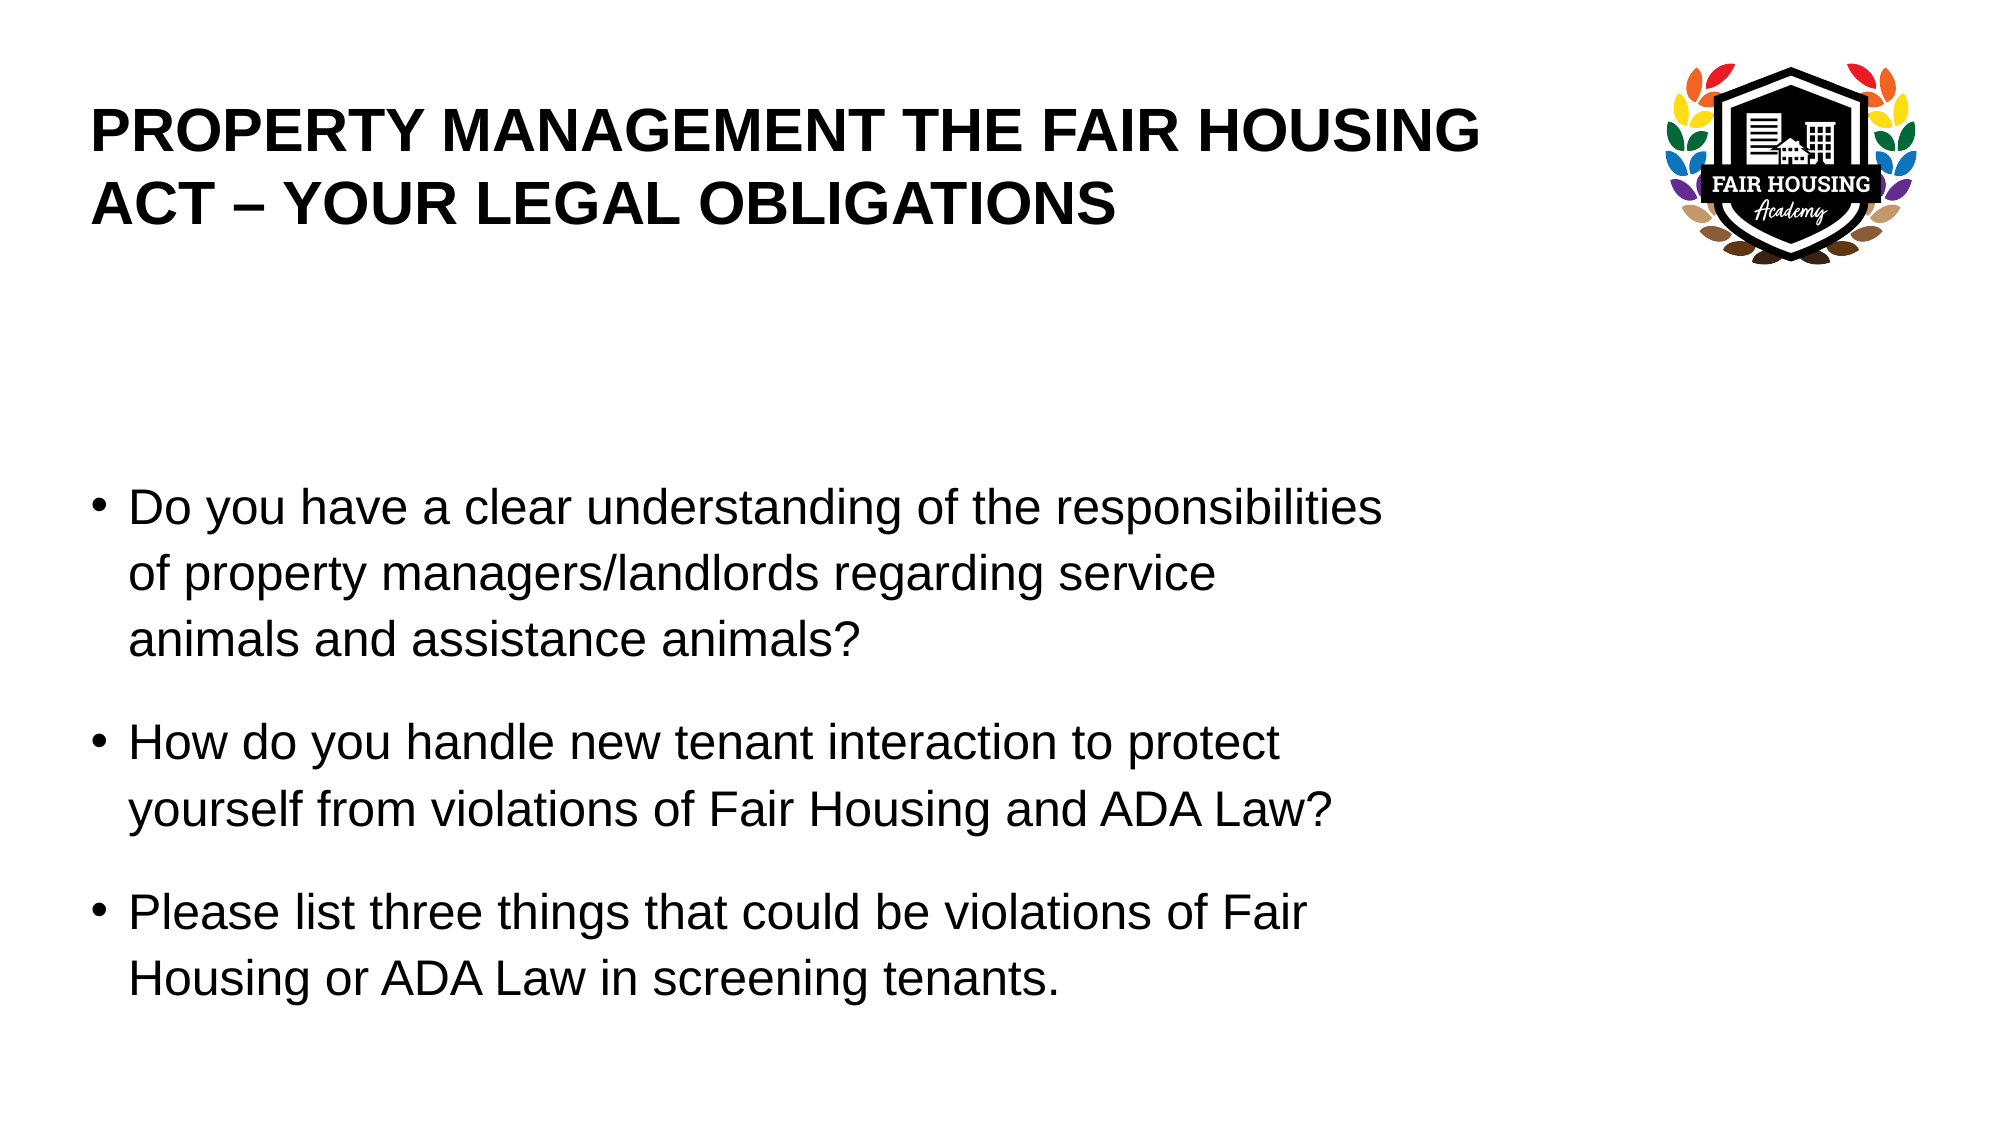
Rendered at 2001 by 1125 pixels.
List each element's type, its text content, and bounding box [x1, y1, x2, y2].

list Do you have a clear understanding of the responsibilities of property managers/landlords regarding service animals and assistance animals? How do you handle new tenant interaction to protect yourself from violations of Fair Housing and ADA Law? Please list three things that could be violations of Fair Housing or ADA Law in screening tenants. [90, 468, 1395, 1036]
picture [1659, 57, 1923, 271]
title PROPERTY MANAGEMENT THE FAIR HOUSING ACT – YOUR LEGAL OBLIGATIONS [90, 90, 1608, 238]
